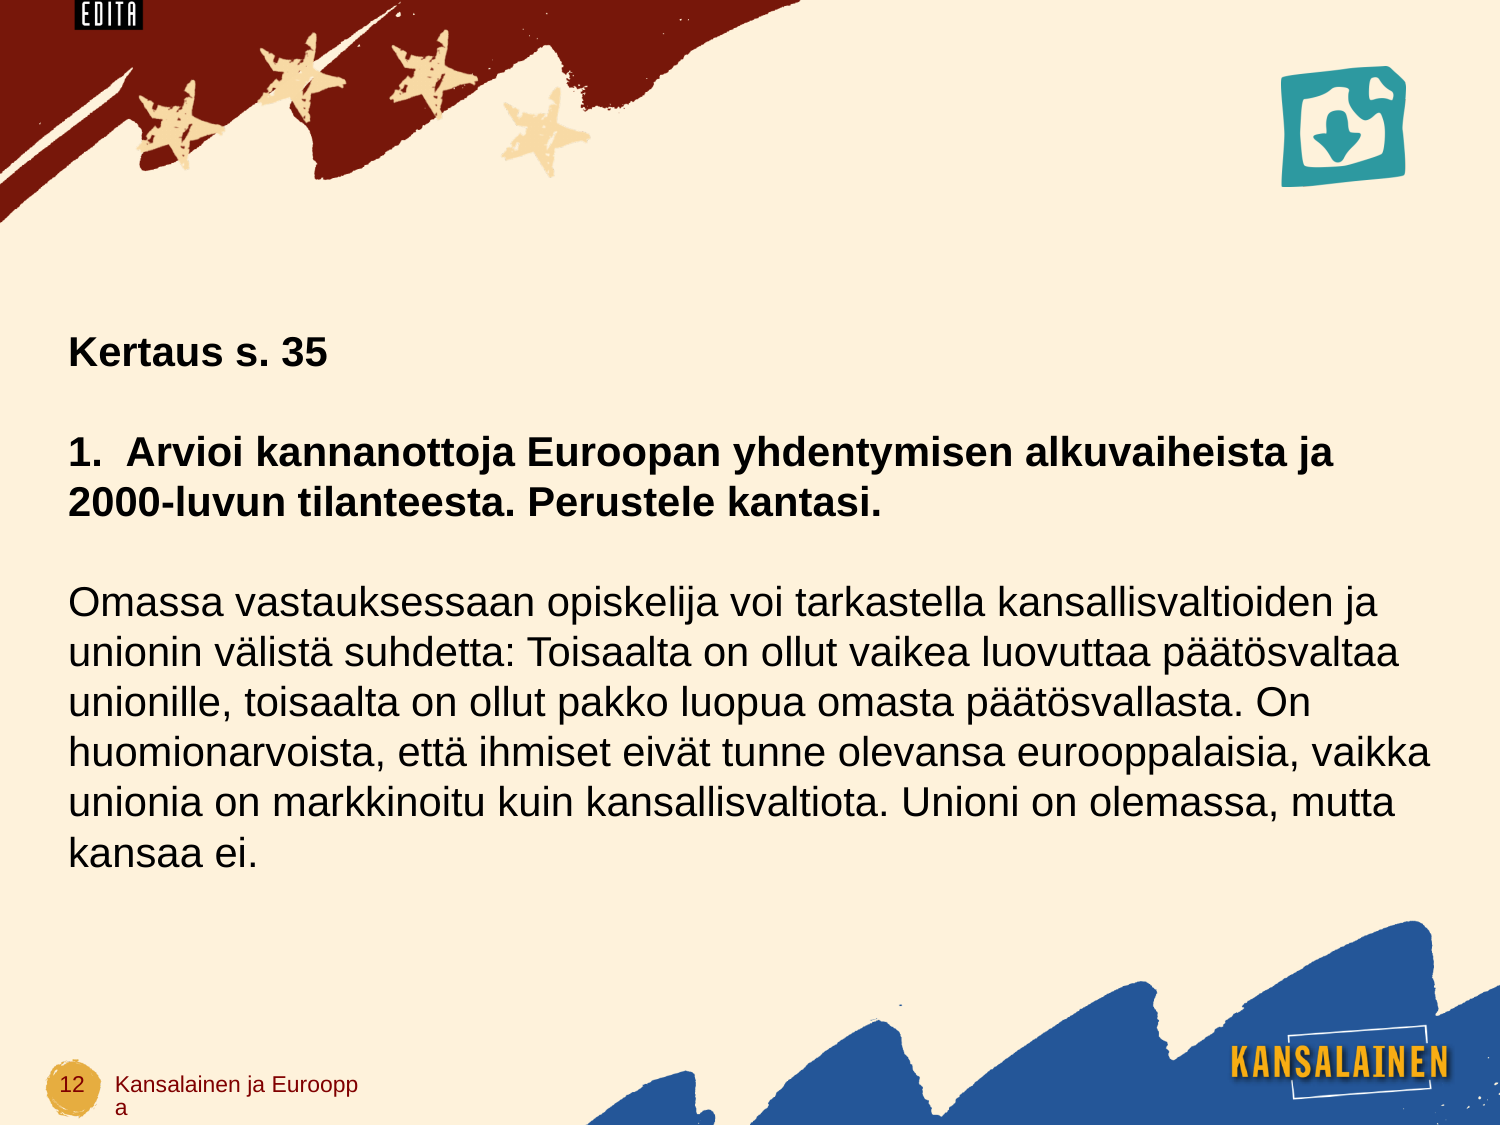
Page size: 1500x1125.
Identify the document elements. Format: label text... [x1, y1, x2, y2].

footer Kansalainen ja Eurooppa [99, 1062, 376, 1125]
picture [0, 0, 1500, 1125]
slide_number 12 [37, 1062, 99, 1125]
text_box Kertaus s. 35 Arvioi kannanottoja Euroopan yhdentymisen alkuvaiheista ja 2000-luvun tilanteesta. Perustele kantasi. Omassa vastauksessaan opiskelija voi tarkastella kansallisvaltioiden ja unionin välistä suhdetta: Toisaalta on ollut vaikea luovuttaa päätösvaltaa unionille, toisaalta on ollut pakko luopua omasta päätösvallasta. On huomionarvoista, että ihmiset eivät tunne olevansa eurooppalaisia, vaikka unionia on markkinoitu kuin kansallisvaltiota. Unioni on olemassa, mutta kansaa ei. [53, 267, 1447, 913]
